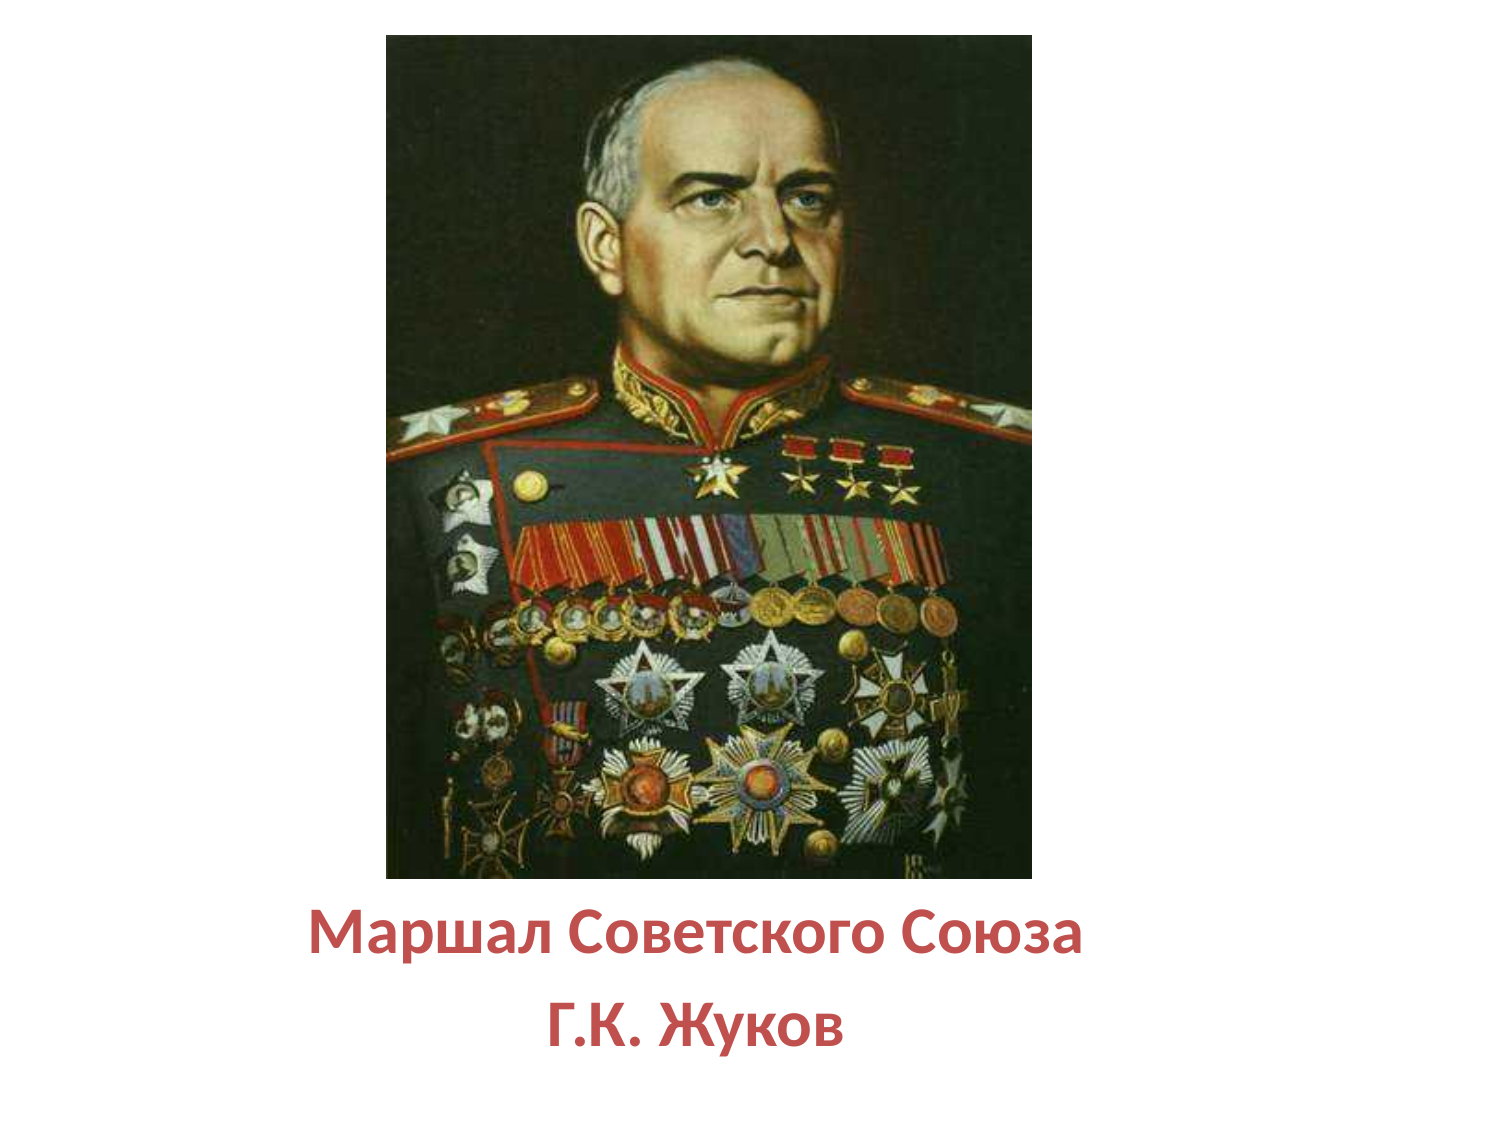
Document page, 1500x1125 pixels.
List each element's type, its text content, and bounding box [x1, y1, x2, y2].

subtitle Маршал Советского Союза Г.К. Жуков [35, 878, 1358, 1097]
picture [386, 34, 1032, 880]
